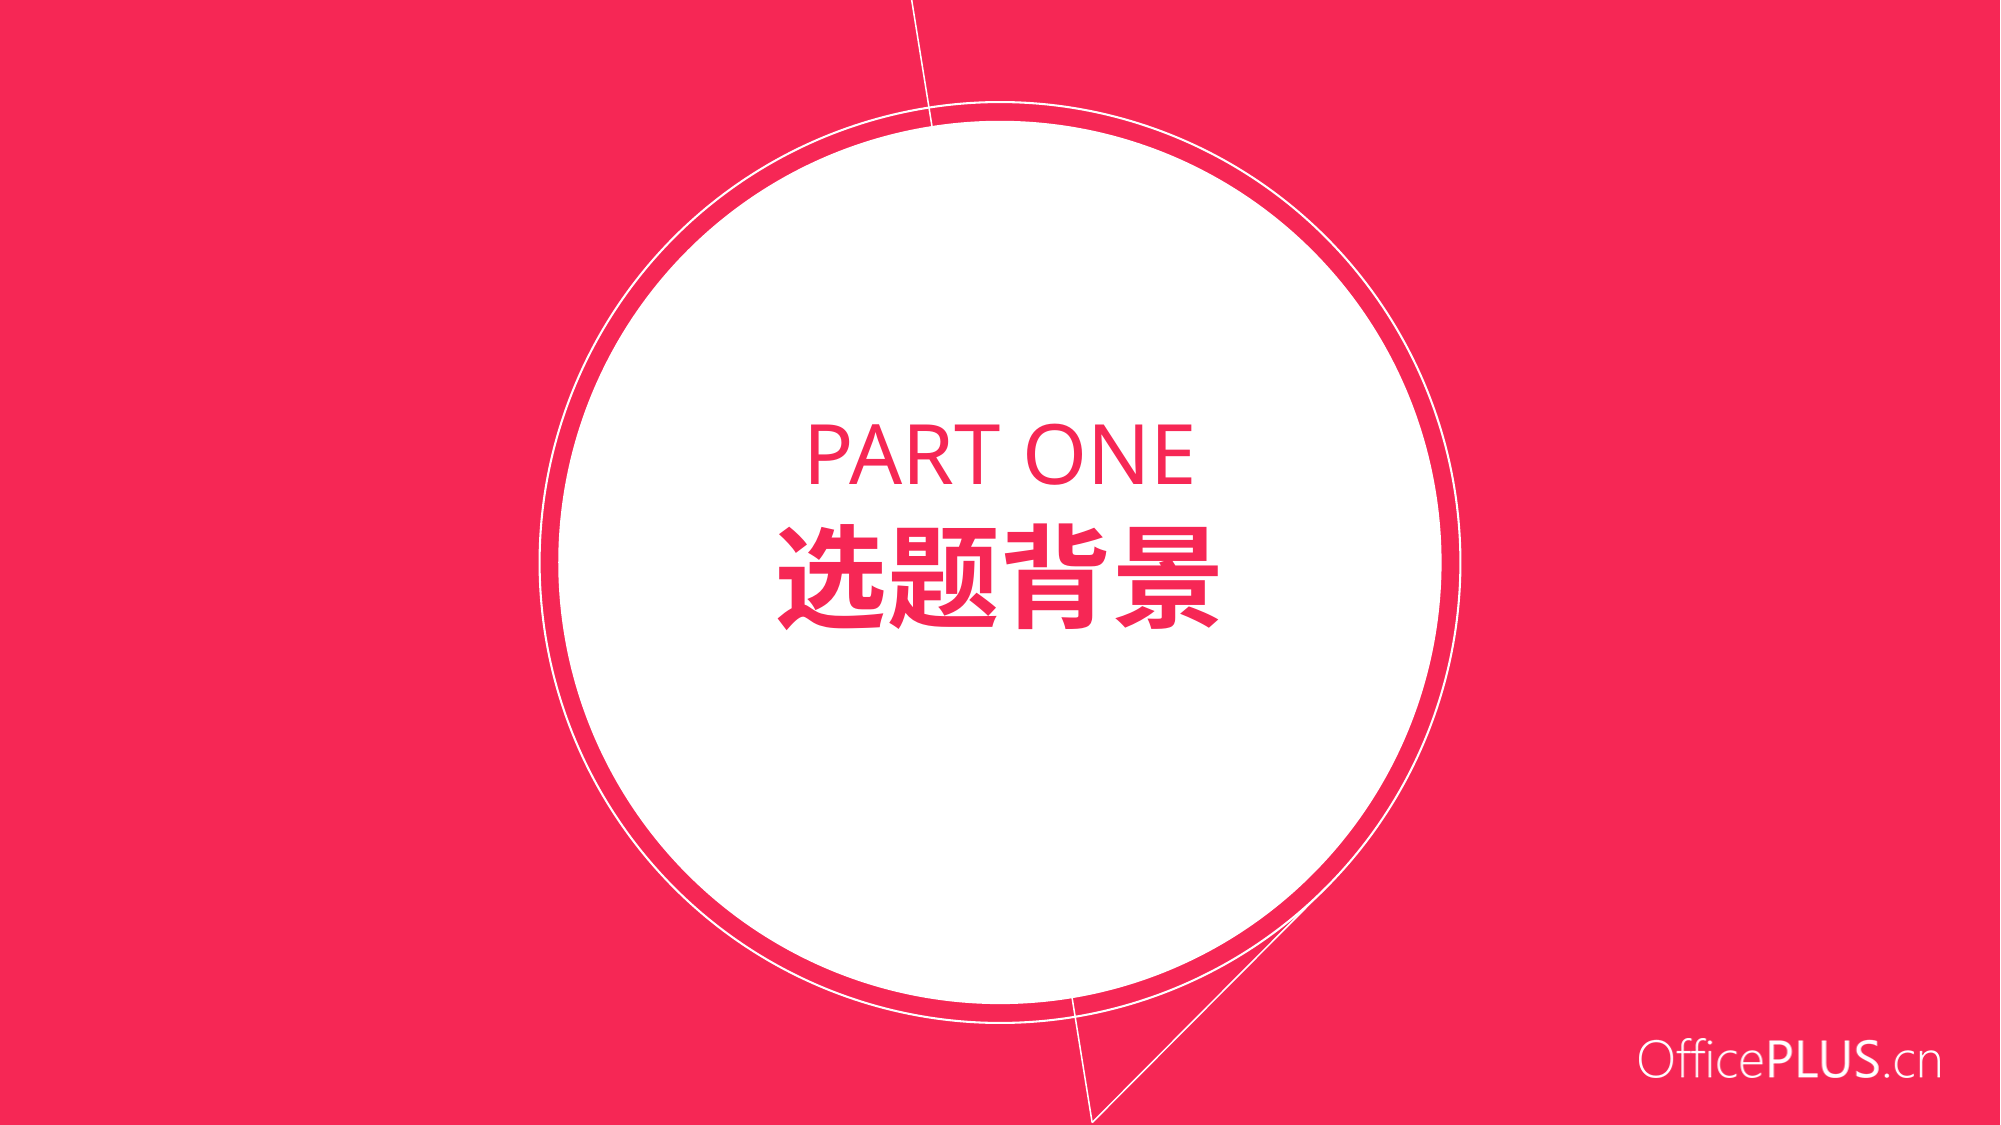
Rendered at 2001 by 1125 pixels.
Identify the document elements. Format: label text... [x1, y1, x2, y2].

list PART ONE [673, 404, 1327, 505]
list 选题背景 [591, 514, 1409, 658]
picture [1639, 1038, 1940, 1079]
